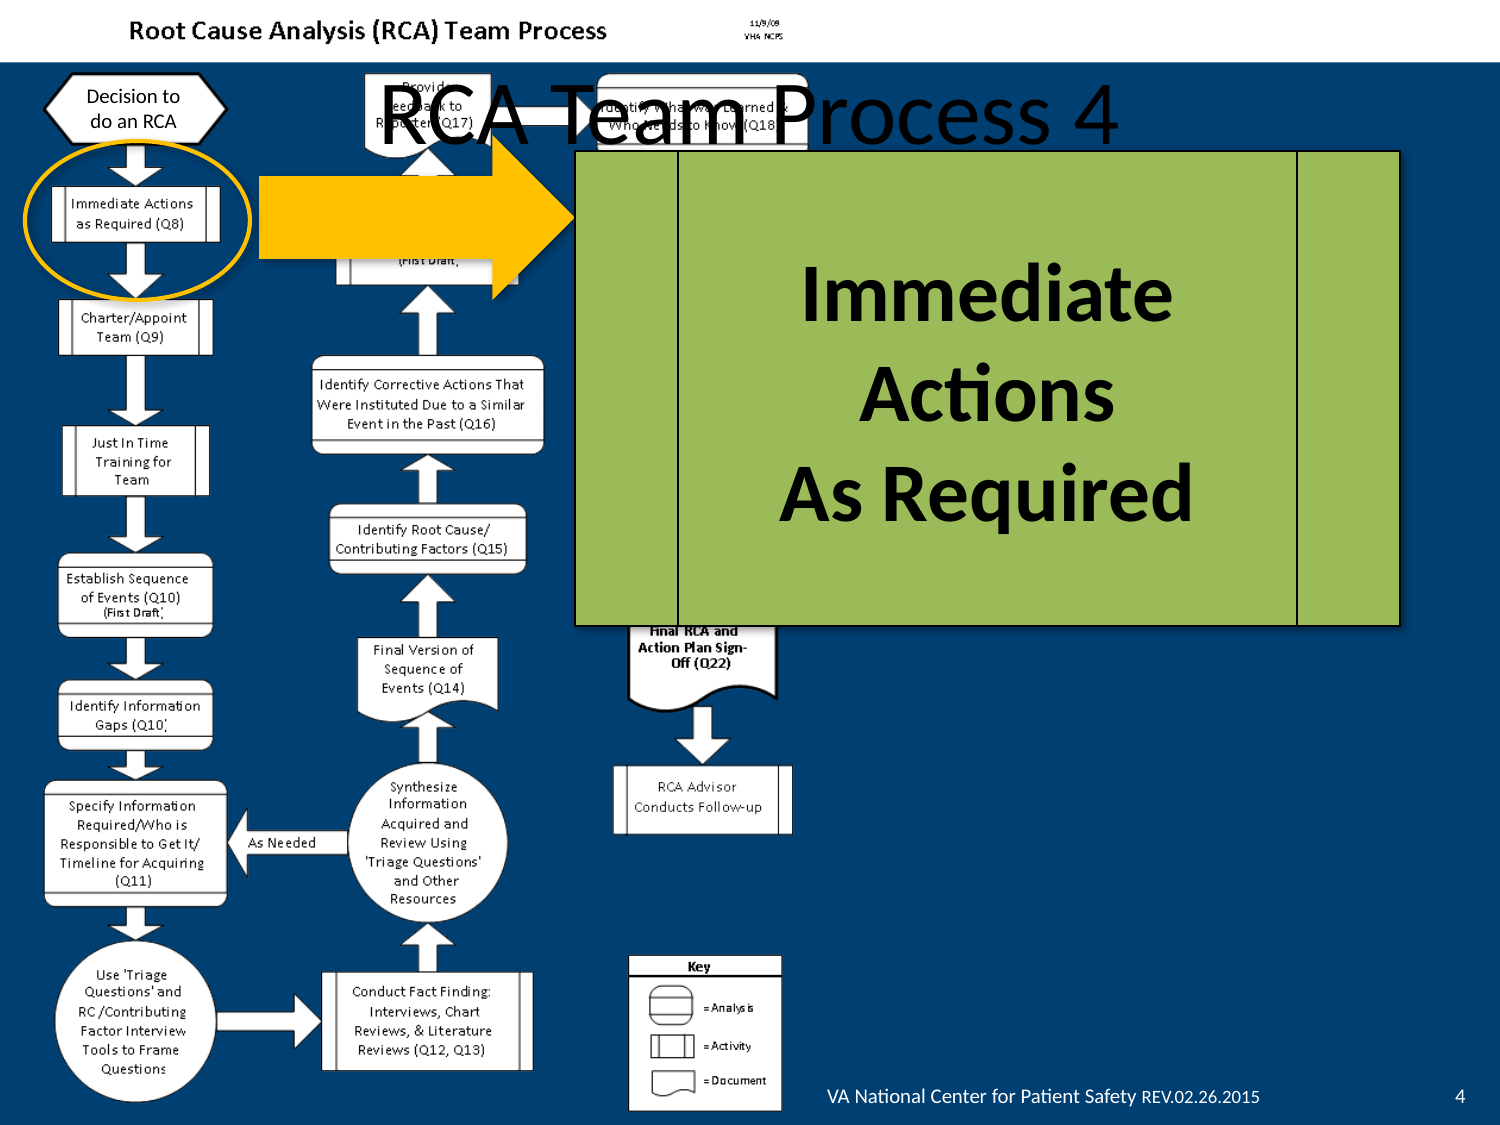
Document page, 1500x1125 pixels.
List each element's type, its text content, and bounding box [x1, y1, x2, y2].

text_box Immediate Actions As Required [573, 233, 1402, 628]
picture [39, 0, 816, 177]
text_box [256, 233, 563, 302]
title RCA Team Process 4 [75, 45, 1425, 233]
picture [39, 233, 816, 1125]
text_box [22, 151, 251, 303]
